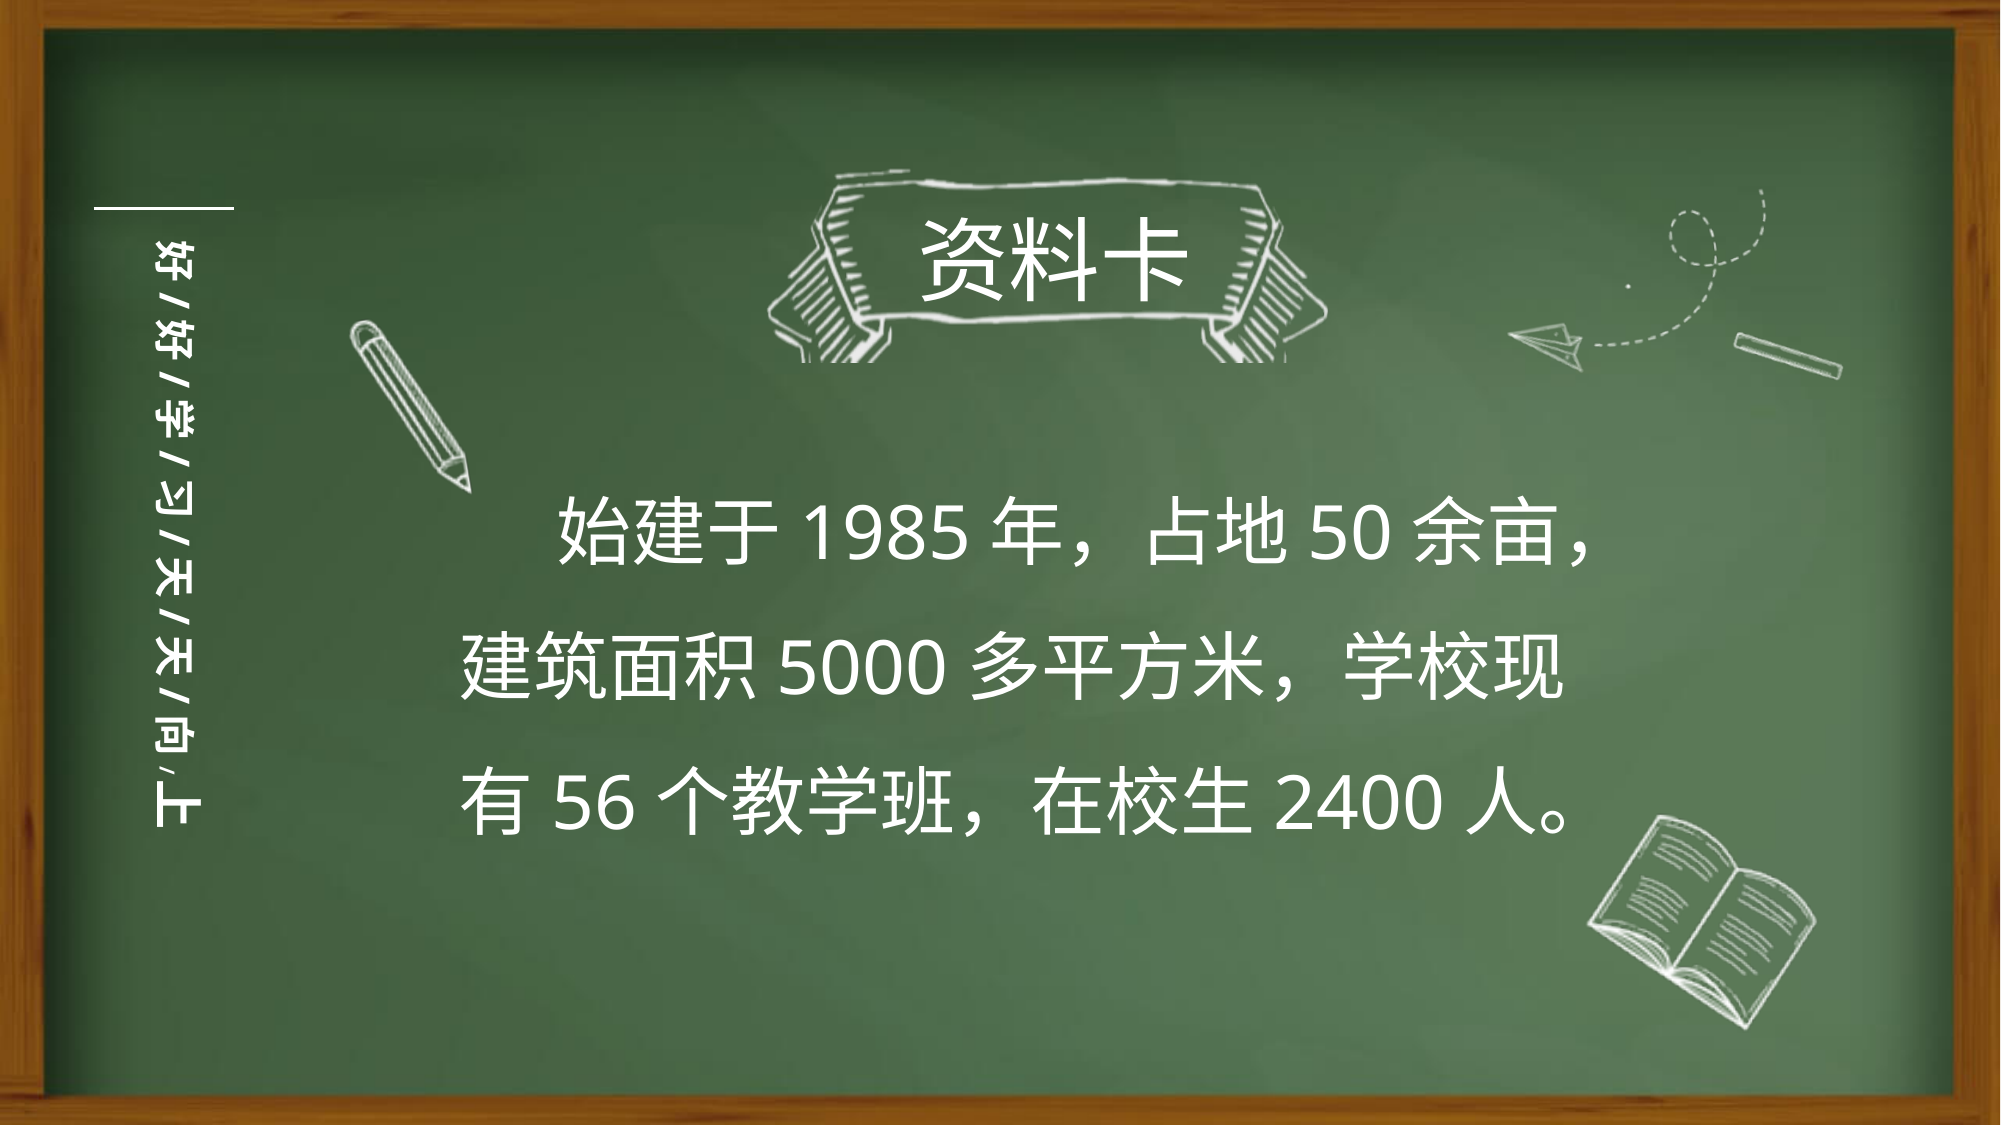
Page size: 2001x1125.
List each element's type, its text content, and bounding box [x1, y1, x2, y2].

picture [0, 0, 2001, 1125]
text_box 始建于1985年，占地50余亩，建筑面积5000多平方米，学校现有56个教学班，在校生2400人。 [504, 432, 1614, 853]
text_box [71, 73, 504, 1052]
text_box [691, 140, 1429, 363]
